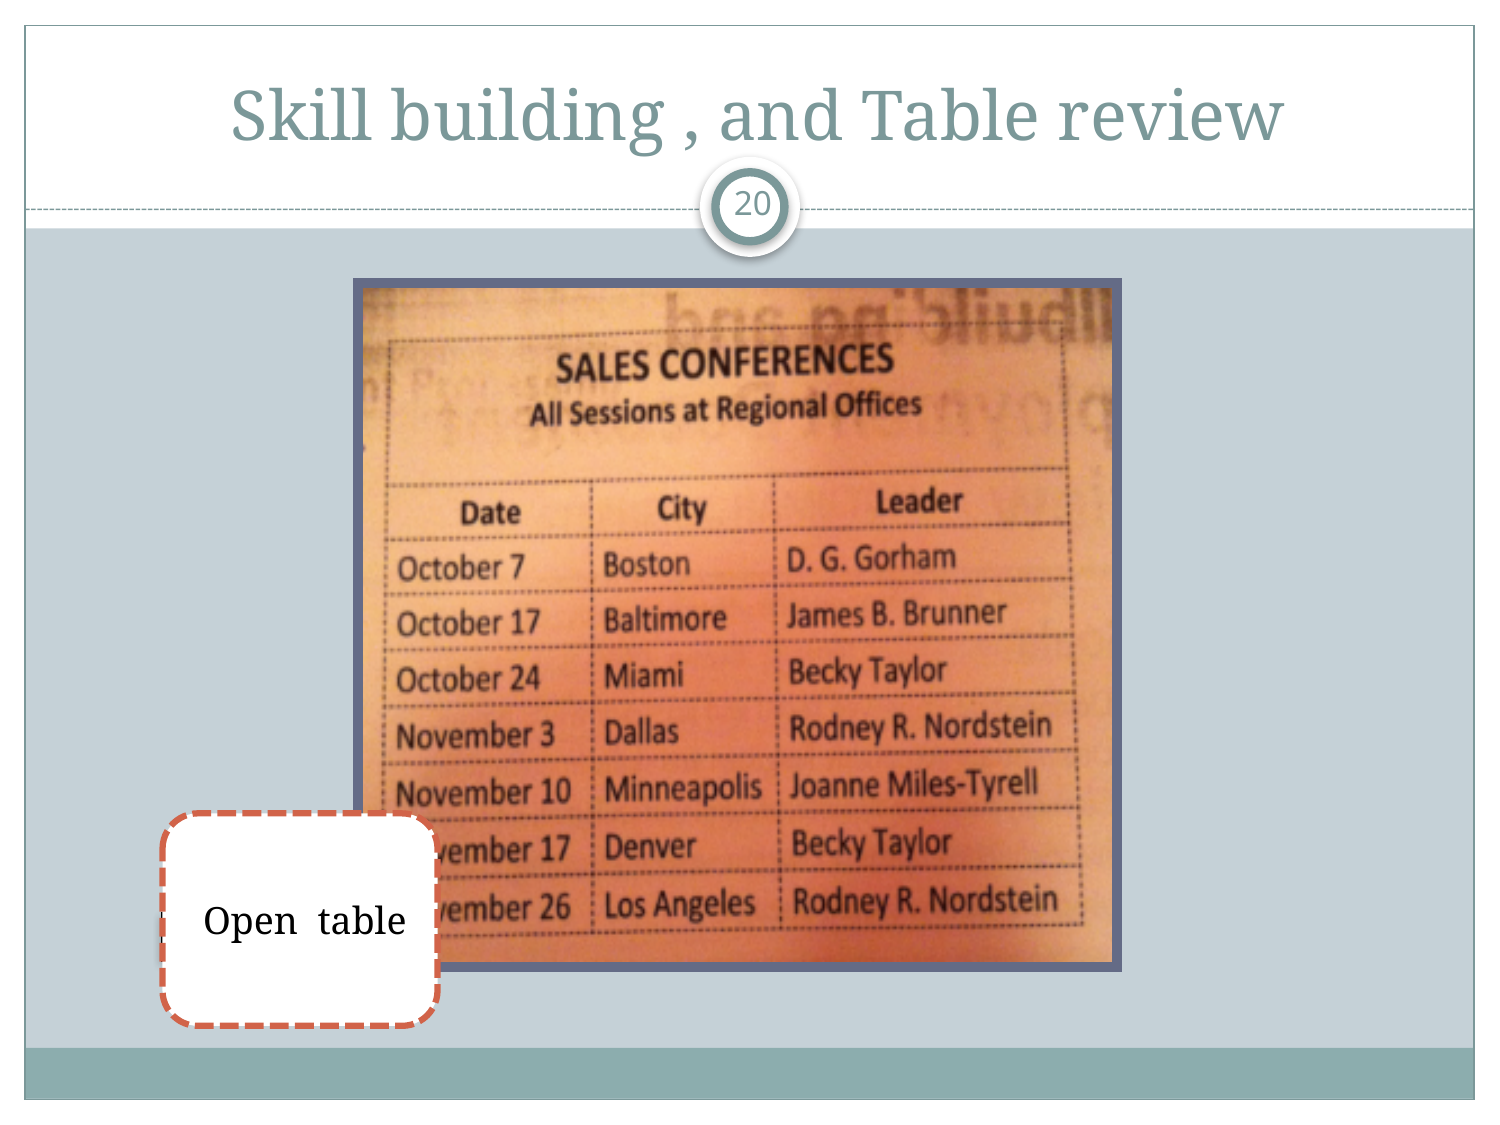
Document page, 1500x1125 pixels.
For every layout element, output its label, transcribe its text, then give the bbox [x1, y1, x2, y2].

title Skill building , and Table review [49, 37, 1450, 162]
picture [362, 287, 1113, 963]
slide_number 20 [715, 168, 791, 241]
text_box Open table [161, 812, 439, 1027]
